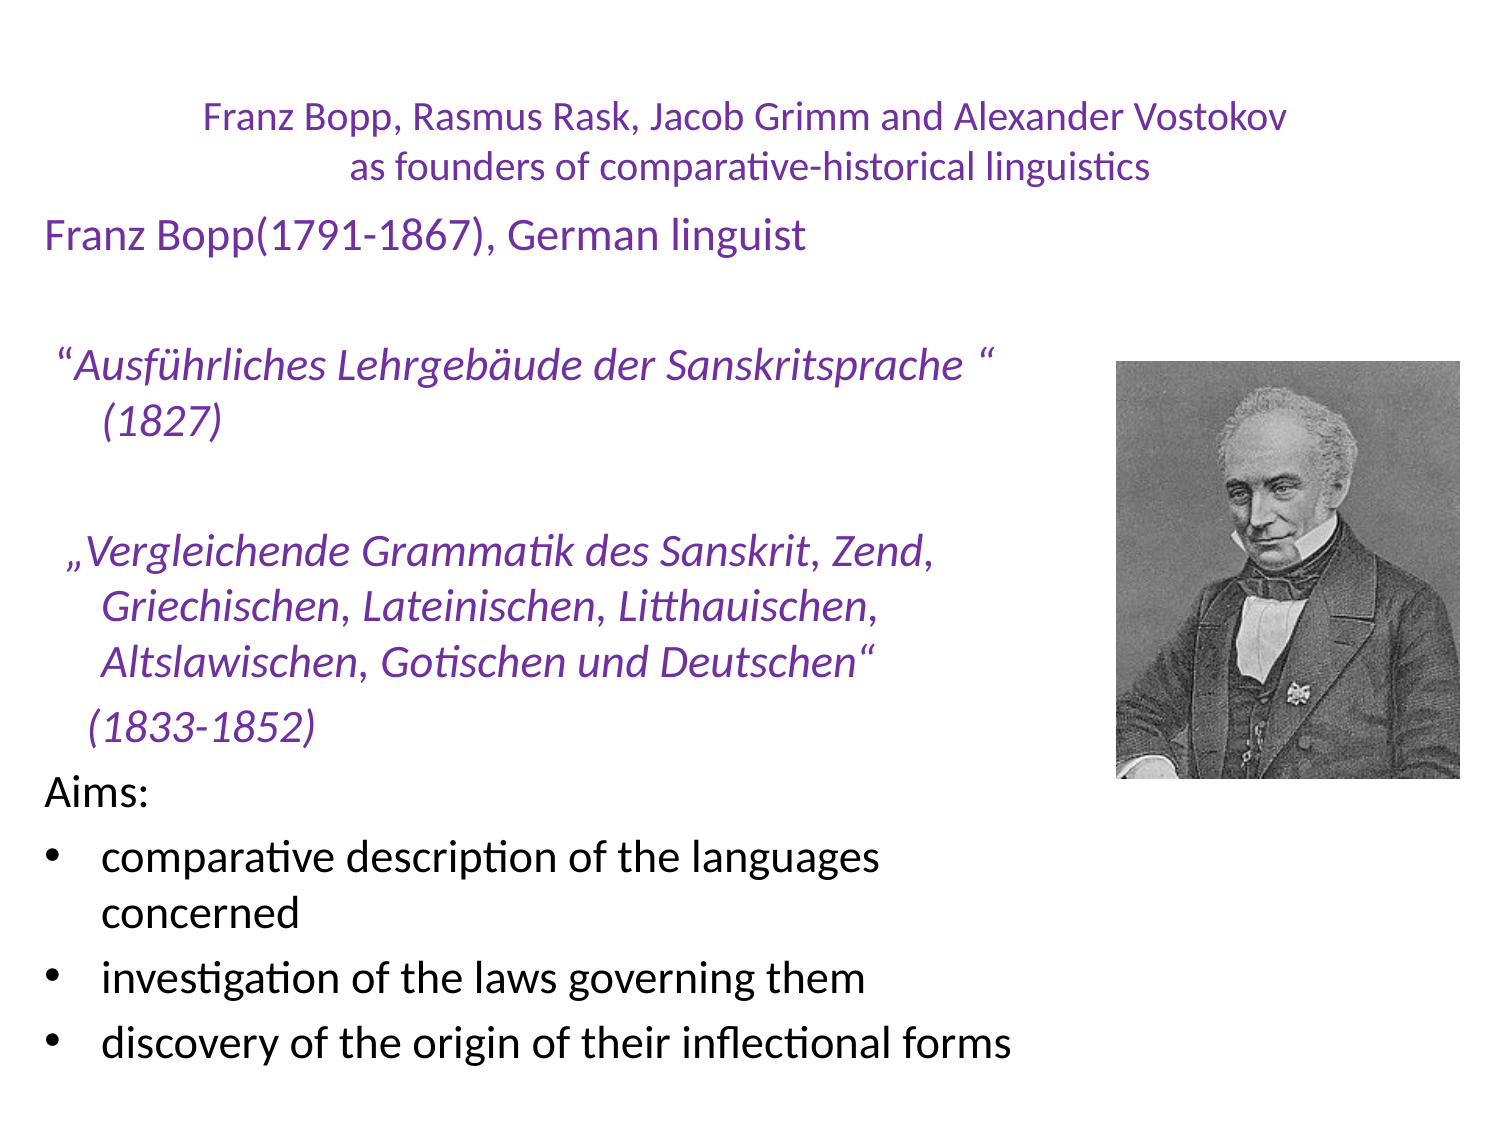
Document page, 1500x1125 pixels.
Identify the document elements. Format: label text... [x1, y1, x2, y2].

list Franz Bopp(1791-1867), German linguist “Ausführliches Lehrgebäude der Sanskritsprache “ (1827) „Vergleichende Grammatik des Sanskrit, Zend, Griechischen, Lateinischen, Litthauischen, Altslawischen, Gotischen und Deutschen“ (1833-1852) Aims: comparative description of the languages concerned investigation of the laws governing them discovery of the origin of their inflectional forms [29, 196, 1093, 1083]
title Franz Bopp, Rasmus Rask, Jacob Grimm and Alexander Vostokov as founders of comparative-historical linguistics [75, 45, 1425, 233]
picture [1115, 361, 1461, 780]
